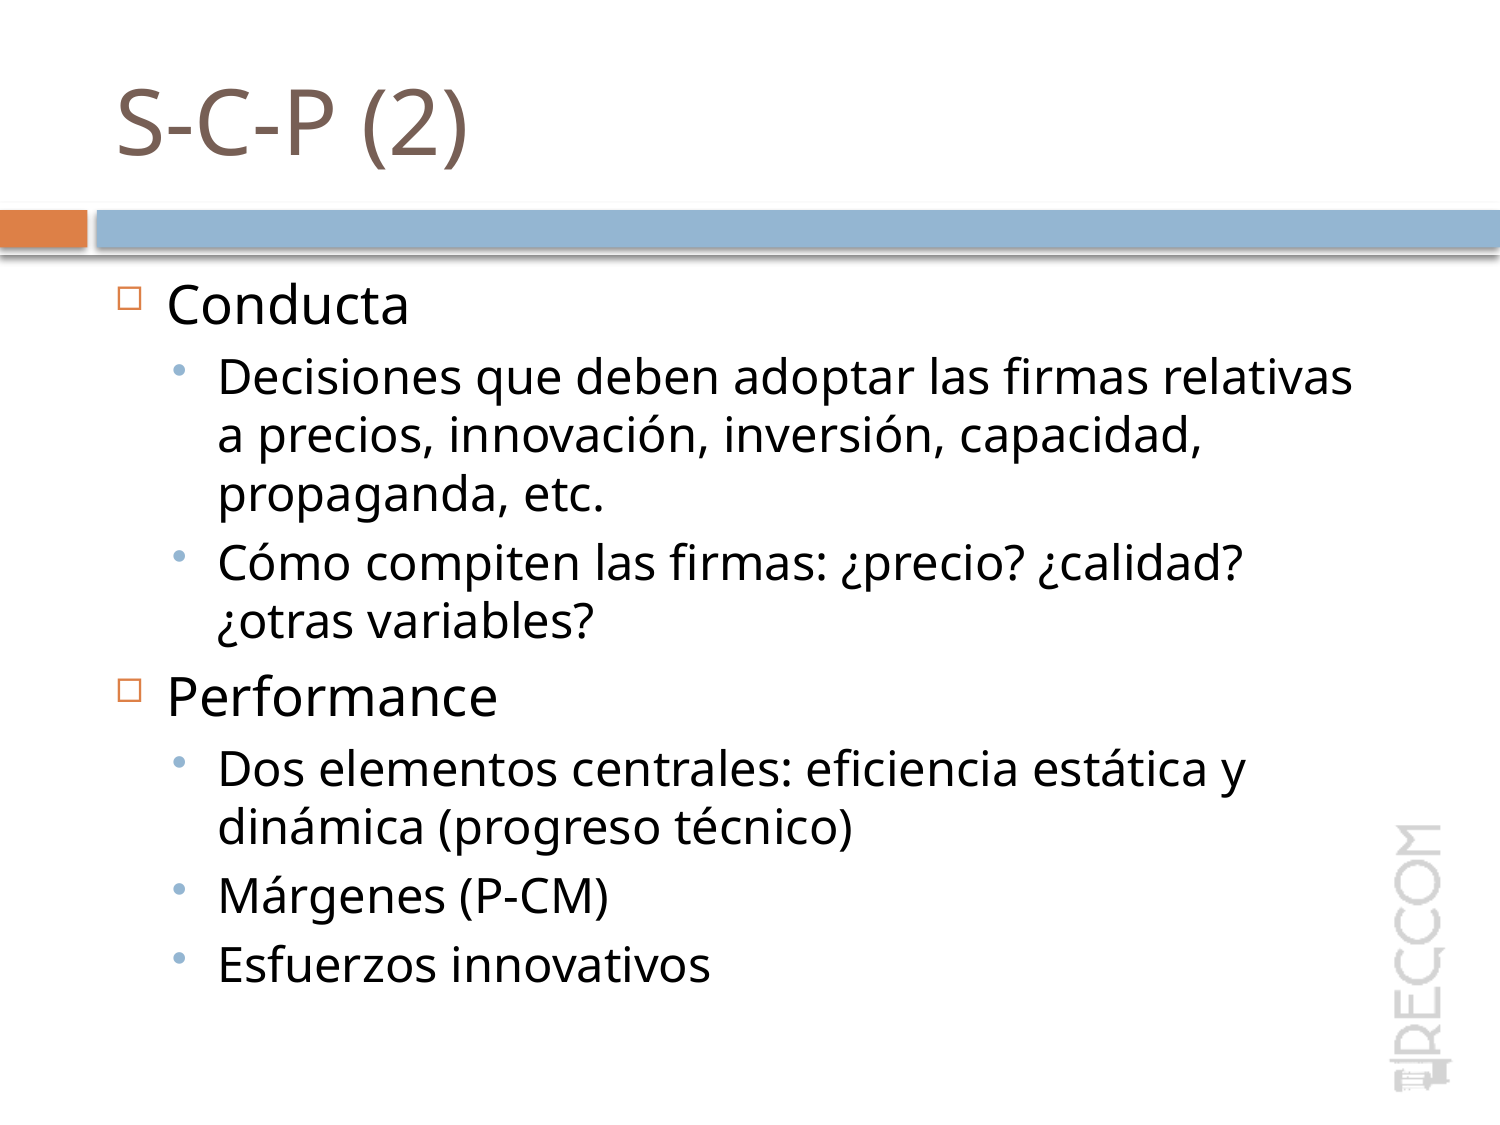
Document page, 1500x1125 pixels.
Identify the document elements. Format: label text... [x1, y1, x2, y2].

title S-C-P (2) [100, 37, 1438, 200]
list Conducta Decisiones que deben adoptar las firmas relativas a precios, innovación, inversión, capacidad, propaganda, etc. Cómo compiten las firmas: ¿precio? ¿calidad? ¿otras variables? Performance Dos elementos centrales: eficiencia estática y dinámica (progreso técnico) Márgenes (P-CM) Esfuerzos innovativos [100, 262, 1400, 1000]
